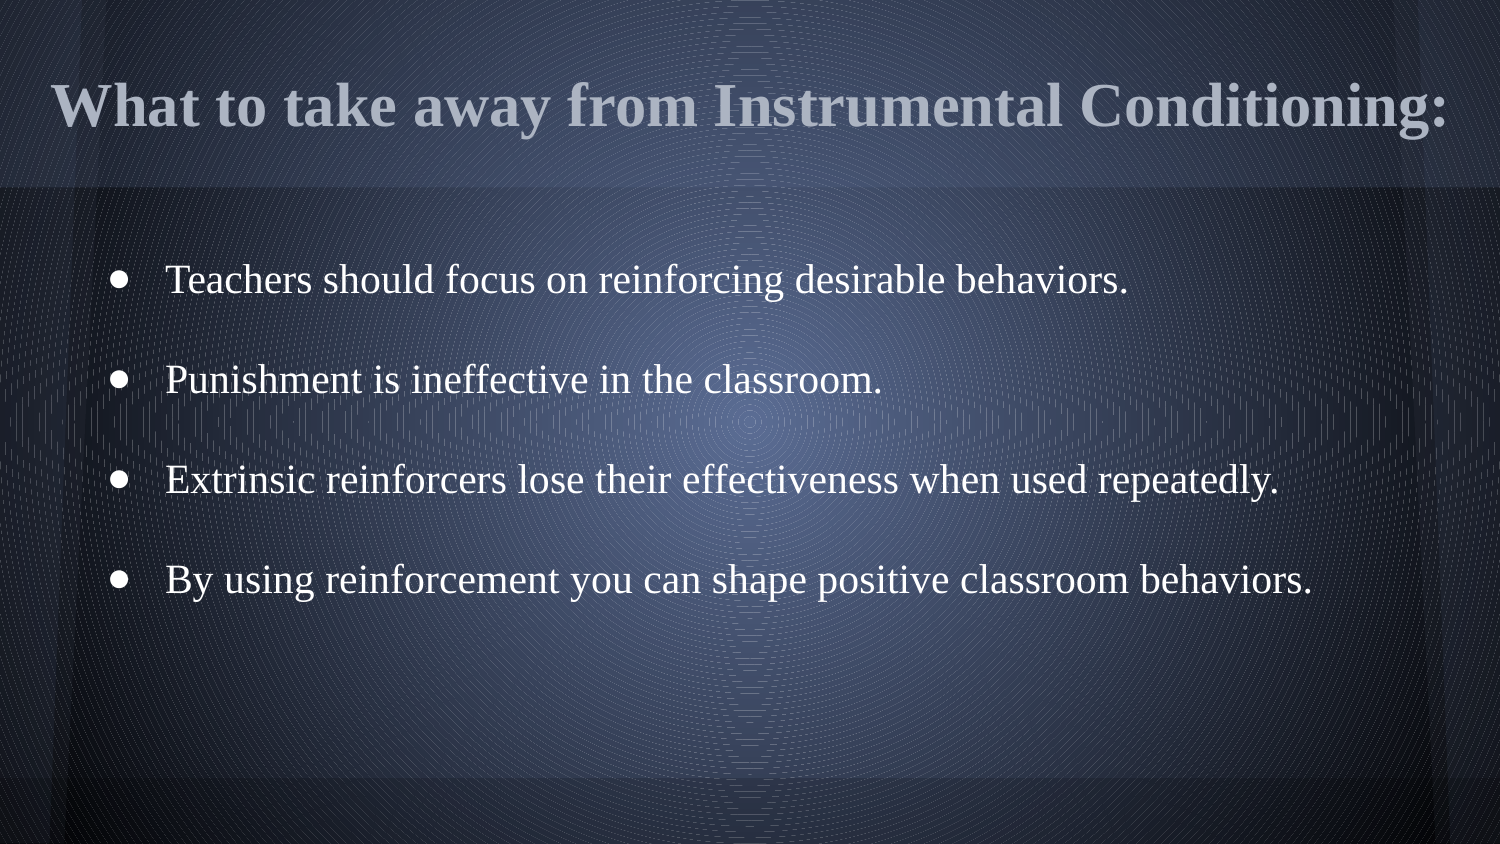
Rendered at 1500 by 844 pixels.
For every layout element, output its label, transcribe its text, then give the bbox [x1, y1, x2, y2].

title What to take away from Instrumental Conditioning: [18, 13, 1500, 154]
list Teachers should focus on reinforcing desirable behaviors. Punishment is ineffective in the classroom. Extrinsic reinforcers lose their effectiveness when used repeatedly. By using reinforcement you can shape positive classroom behaviors. [75, 187, 1425, 799]
